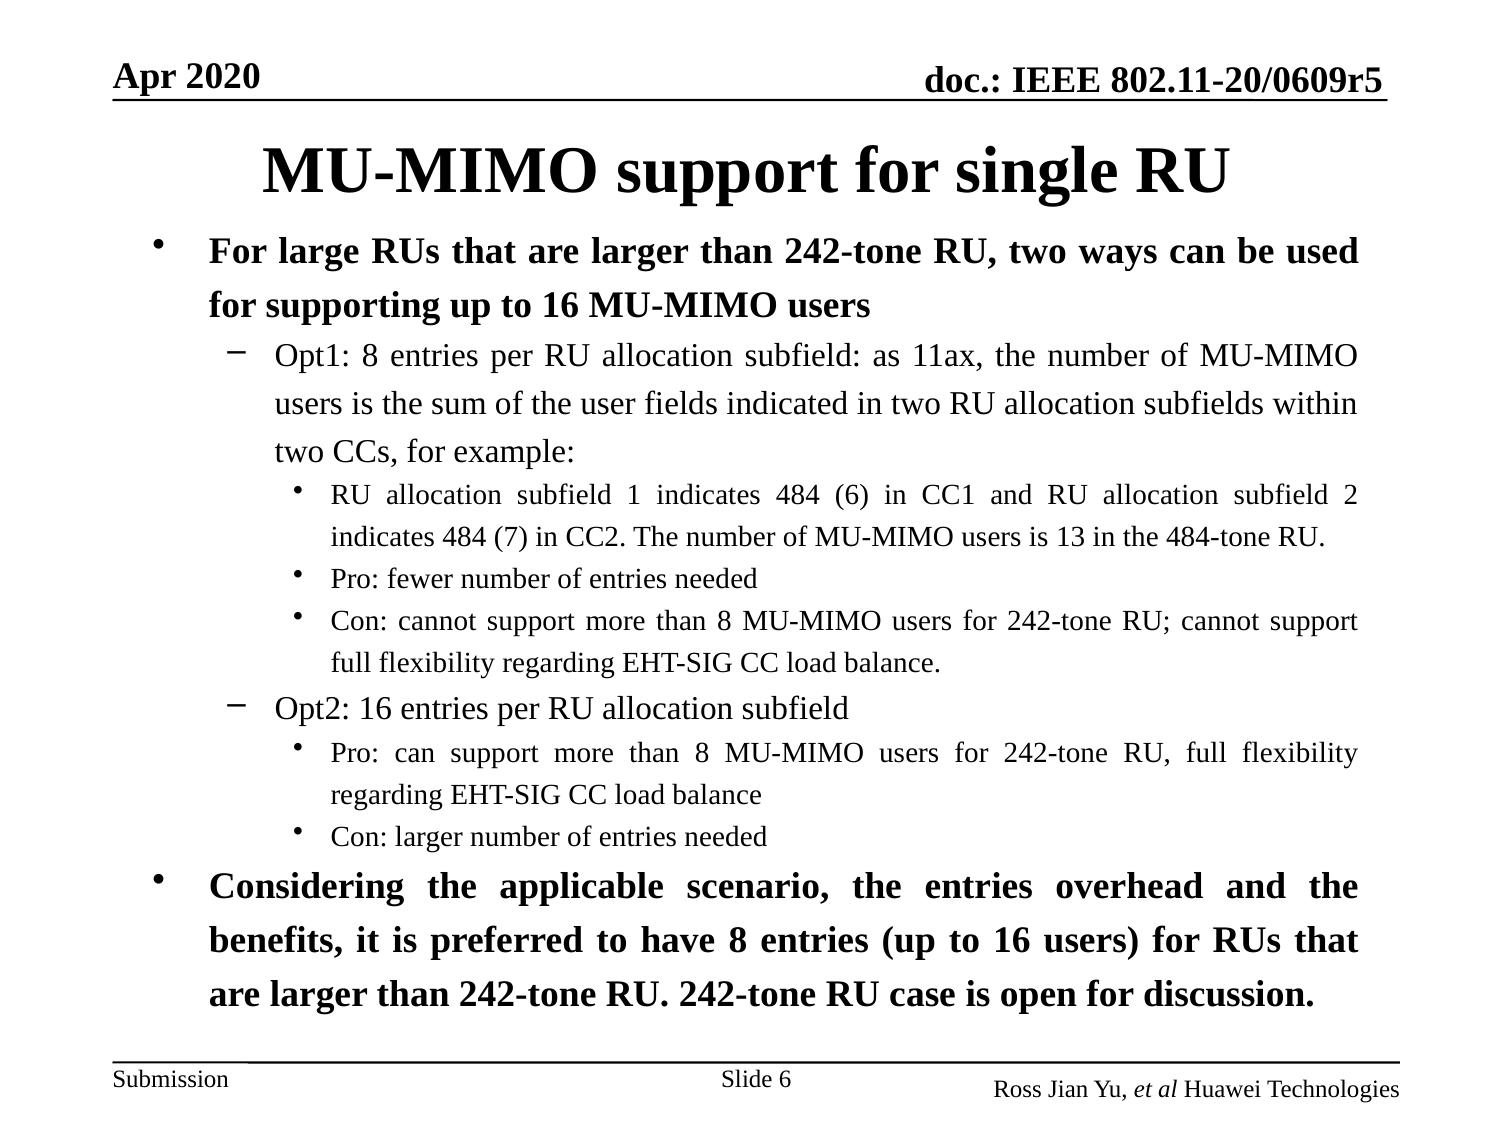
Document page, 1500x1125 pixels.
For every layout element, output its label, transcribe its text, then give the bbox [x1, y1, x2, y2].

list For large RUs that are larger than 242-tone RU, two ways can be used for supporting up to 16 MU-MIMO users Opt1: 8 entries per RU allocation subfield: as 11ax, the number of MU-MIMO users is the sum of the user fields indicated in two RU allocation subfields within two CCs, for example: RU allocation subfield 1 indicates 484 (6) in CC1 and RU allocation subfield 2 indicates 484 (7) in CC2. The number of MU-MIMO users is 13 in the 484-tone RU. Pro: fewer number of entries needed Con: cannot support more than 8 MU-MIMO users for 242-tone RU; cannot support full flexibility regarding EHT-SIG CC load balance. Opt2: 16 entries per RU allocation subfield Pro: can support more than 8 MU-MIMO users for 242-tone RU, full flexibility regarding EHT-SIG CC load balance Con: larger number of entries needed Considering the applicable scenario, the entries overhead and the benefits, it is preferred to have 8 entries (up to 16 users) for RUs that are larger than 242-tone RU. 242-tone RU case is open for discussion. [137, 210, 1376, 1026]
title MU-MIMO support for single RU [99, 121, 1413, 210]
slide_number Slide 6 [712, 1061, 800, 1093]
